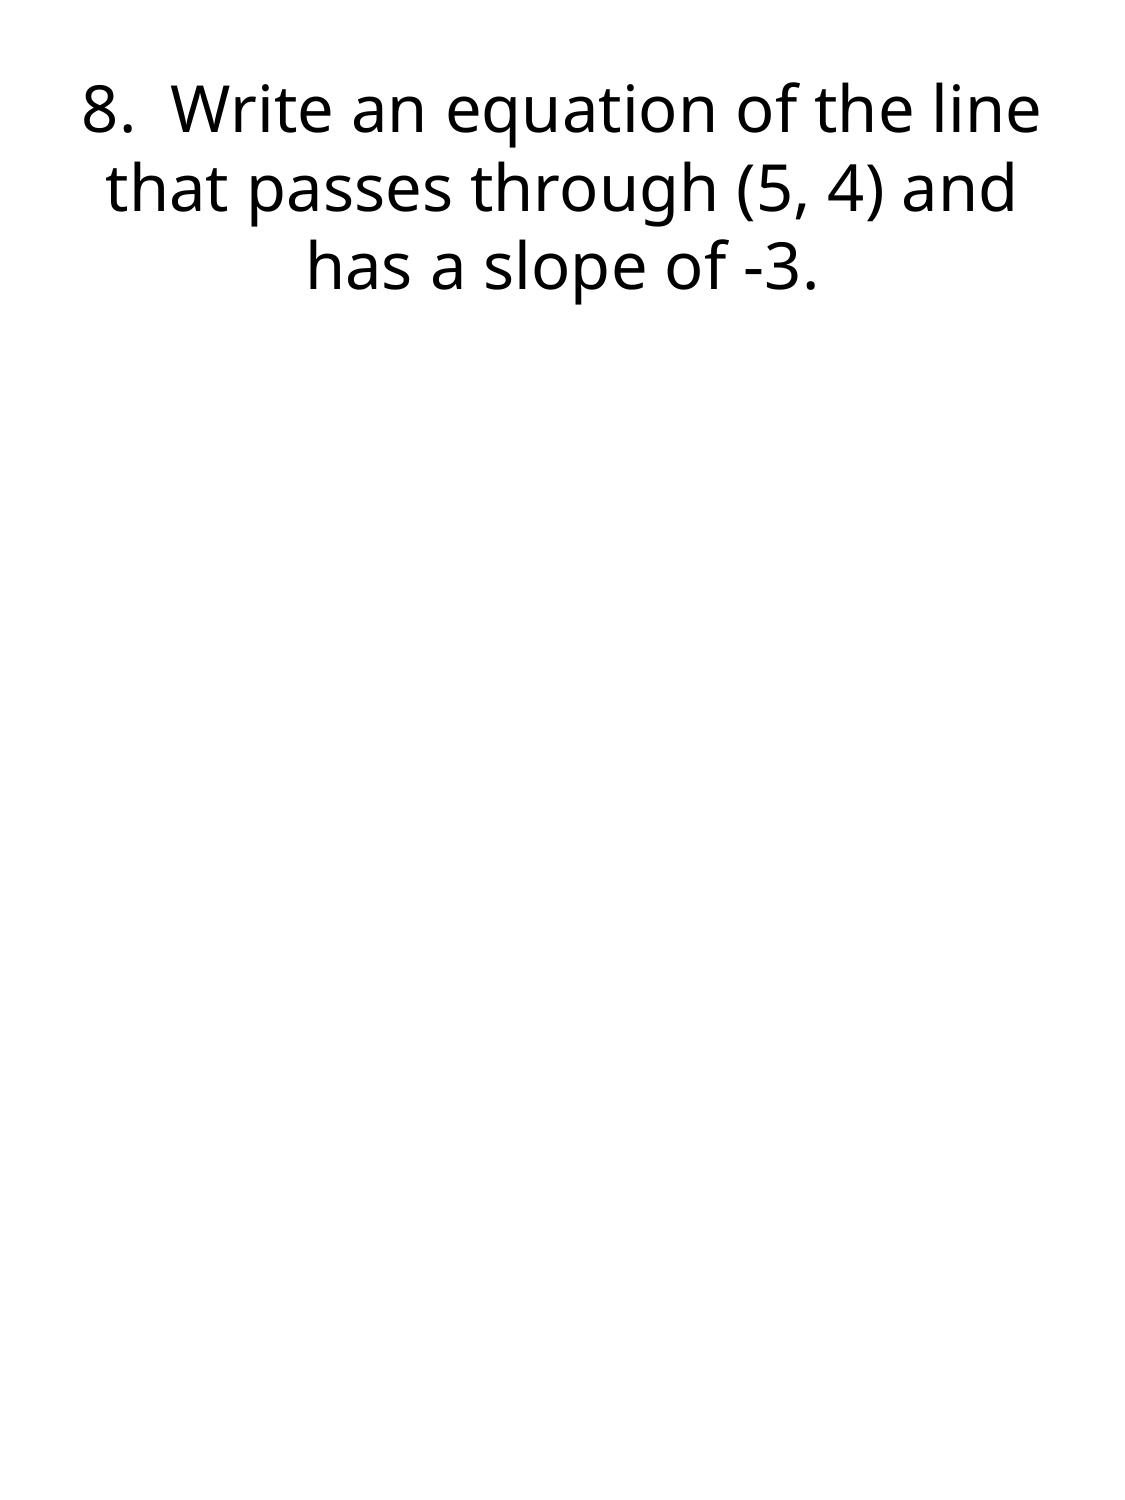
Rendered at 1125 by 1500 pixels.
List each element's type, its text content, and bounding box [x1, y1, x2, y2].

title 8. Write an equation of the line that passes through (5, 4) and has a slope of -3. [56, 60, 1069, 310]
